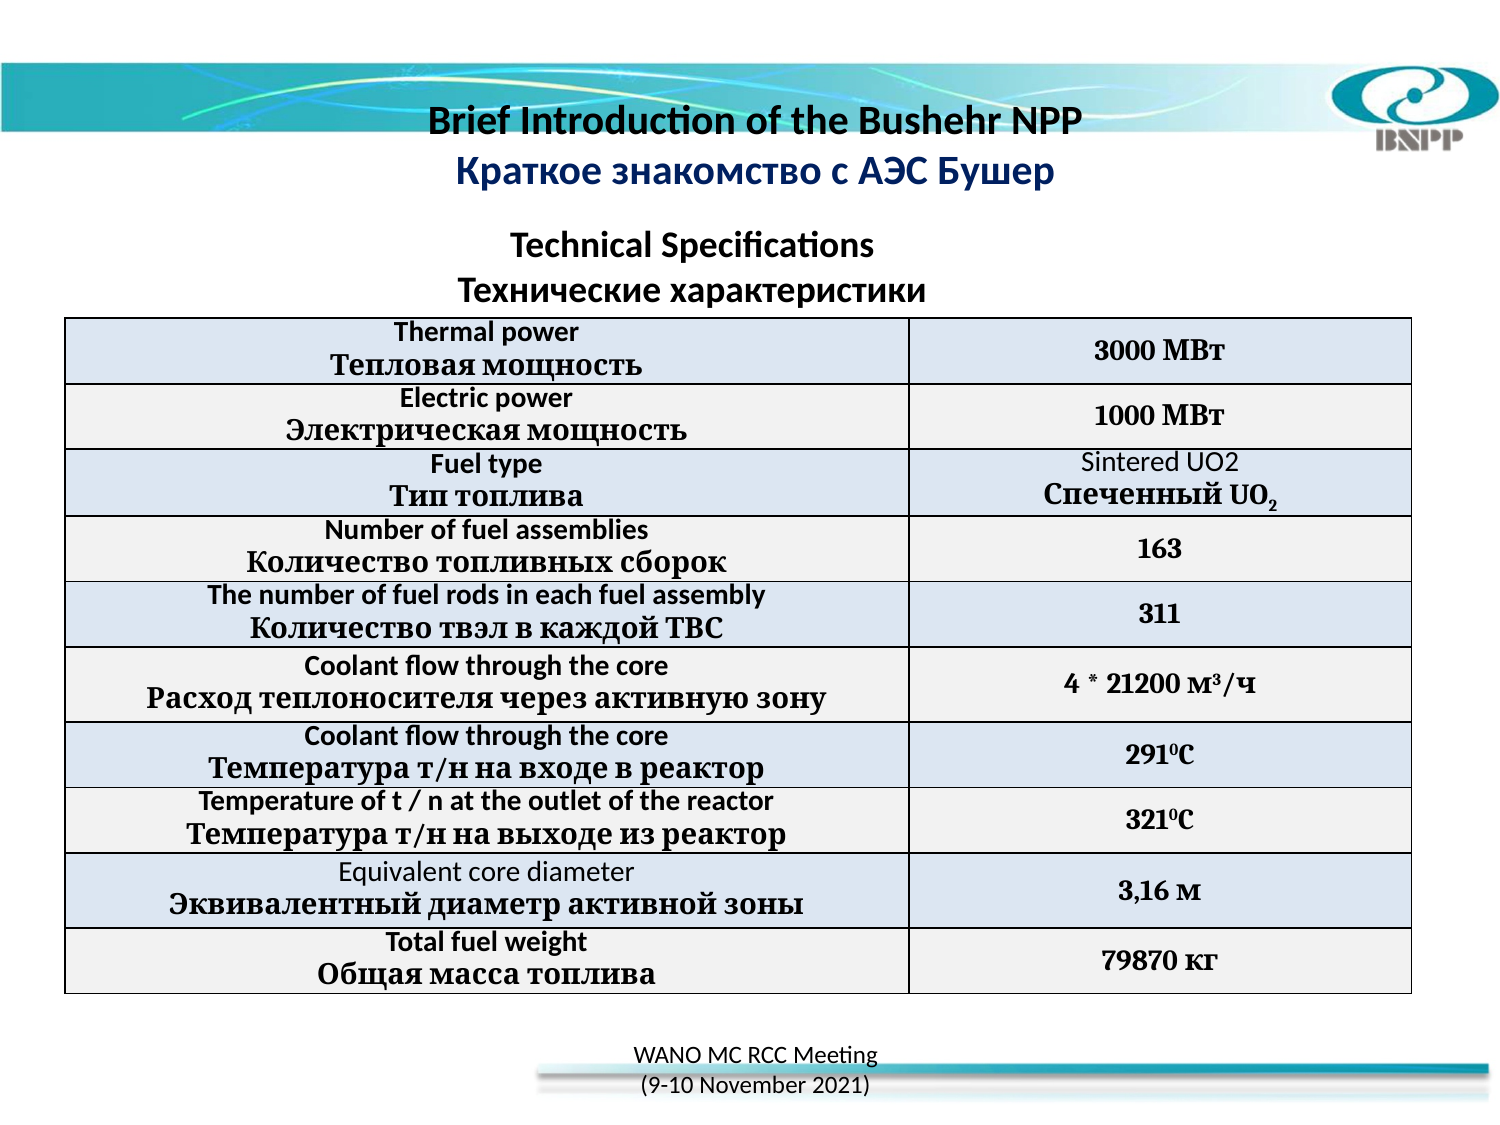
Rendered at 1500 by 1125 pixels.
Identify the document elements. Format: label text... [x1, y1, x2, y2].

table_cell 163 [910, 517, 1411, 581]
table_cell 3210C [910, 788, 1411, 852]
table_cell 2910C [910, 723, 1411, 787]
table_header Thermal power Тепловая мощность [66, 319, 908, 383]
title Brief Introduction of the Bushehr NPP Краткое знакомство с АЭС Бушер [360, 66, 1152, 220]
table_cell Total fuel weight Общая масса топлива [66, 929, 908, 993]
table_header 3000 МВт [910, 319, 1411, 383]
table_cell Coolant flow through the core Расход теплоносителя через активную зону [66, 648, 908, 721]
picture [0, 0, 1500, 1125]
table_cell Temperature of t / n at the outlet of the reactor Температура т/н на выходе из реактор [66, 788, 908, 852]
text_box Technical Specifications Технические характеристики [337, 212, 1047, 317]
table_cell Coolant flow through the core Температура т/н на входе в реактор [66, 723, 908, 787]
table_cell 1000 МВт [910, 385, 1411, 448]
table_cell Number of fuel assemblies Количество топливных сборок [66, 517, 908, 581]
table_cell Sintered UO2 Спеченный UO2 [910, 450, 1411, 515]
table_cell 79870 кг [910, 929, 1411, 993]
table_cell 3,16 м [910, 854, 1411, 927]
table_cell Electric power Электрическая мощность [66, 385, 908, 448]
text_box WANO MC RCC Meeting (9-10 November 2021) [518, 1018, 994, 1120]
table_cell The number of fuel rods in each fuel assembly Количество твэл в каждой ТВС [66, 582, 908, 646]
table_cell Fuel type Тип топлива [66, 450, 908, 515]
table_cell 311 [910, 582, 1411, 646]
table_cell Equivalent core diameter Эквивалентный диаметр активной зоны [66, 854, 908, 927]
table_cell 4 * 21200 м3/ч [910, 648, 1411, 721]
